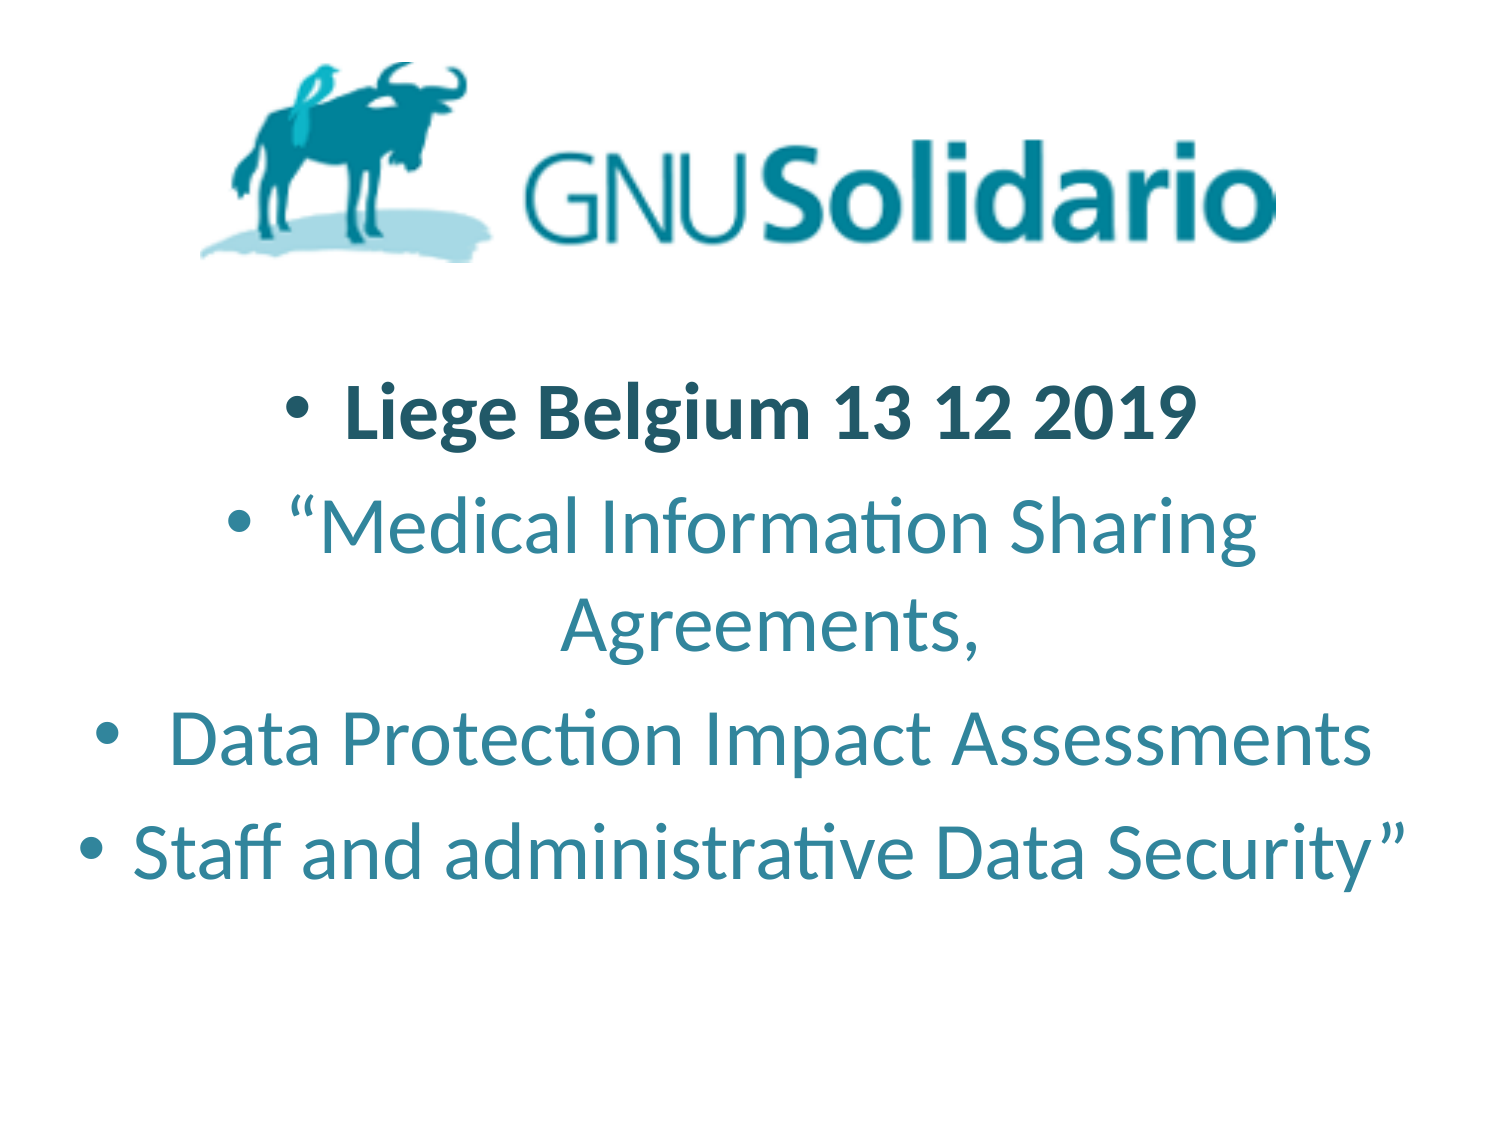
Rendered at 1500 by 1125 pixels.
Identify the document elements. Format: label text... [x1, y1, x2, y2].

list Liege Belgium 13 12 2019 “Medical Information Sharing Agreements, Data Protection Impact Assessments Staff and administrative Data Security” [62, 350, 1425, 1005]
picture [199, 62, 1276, 263]
